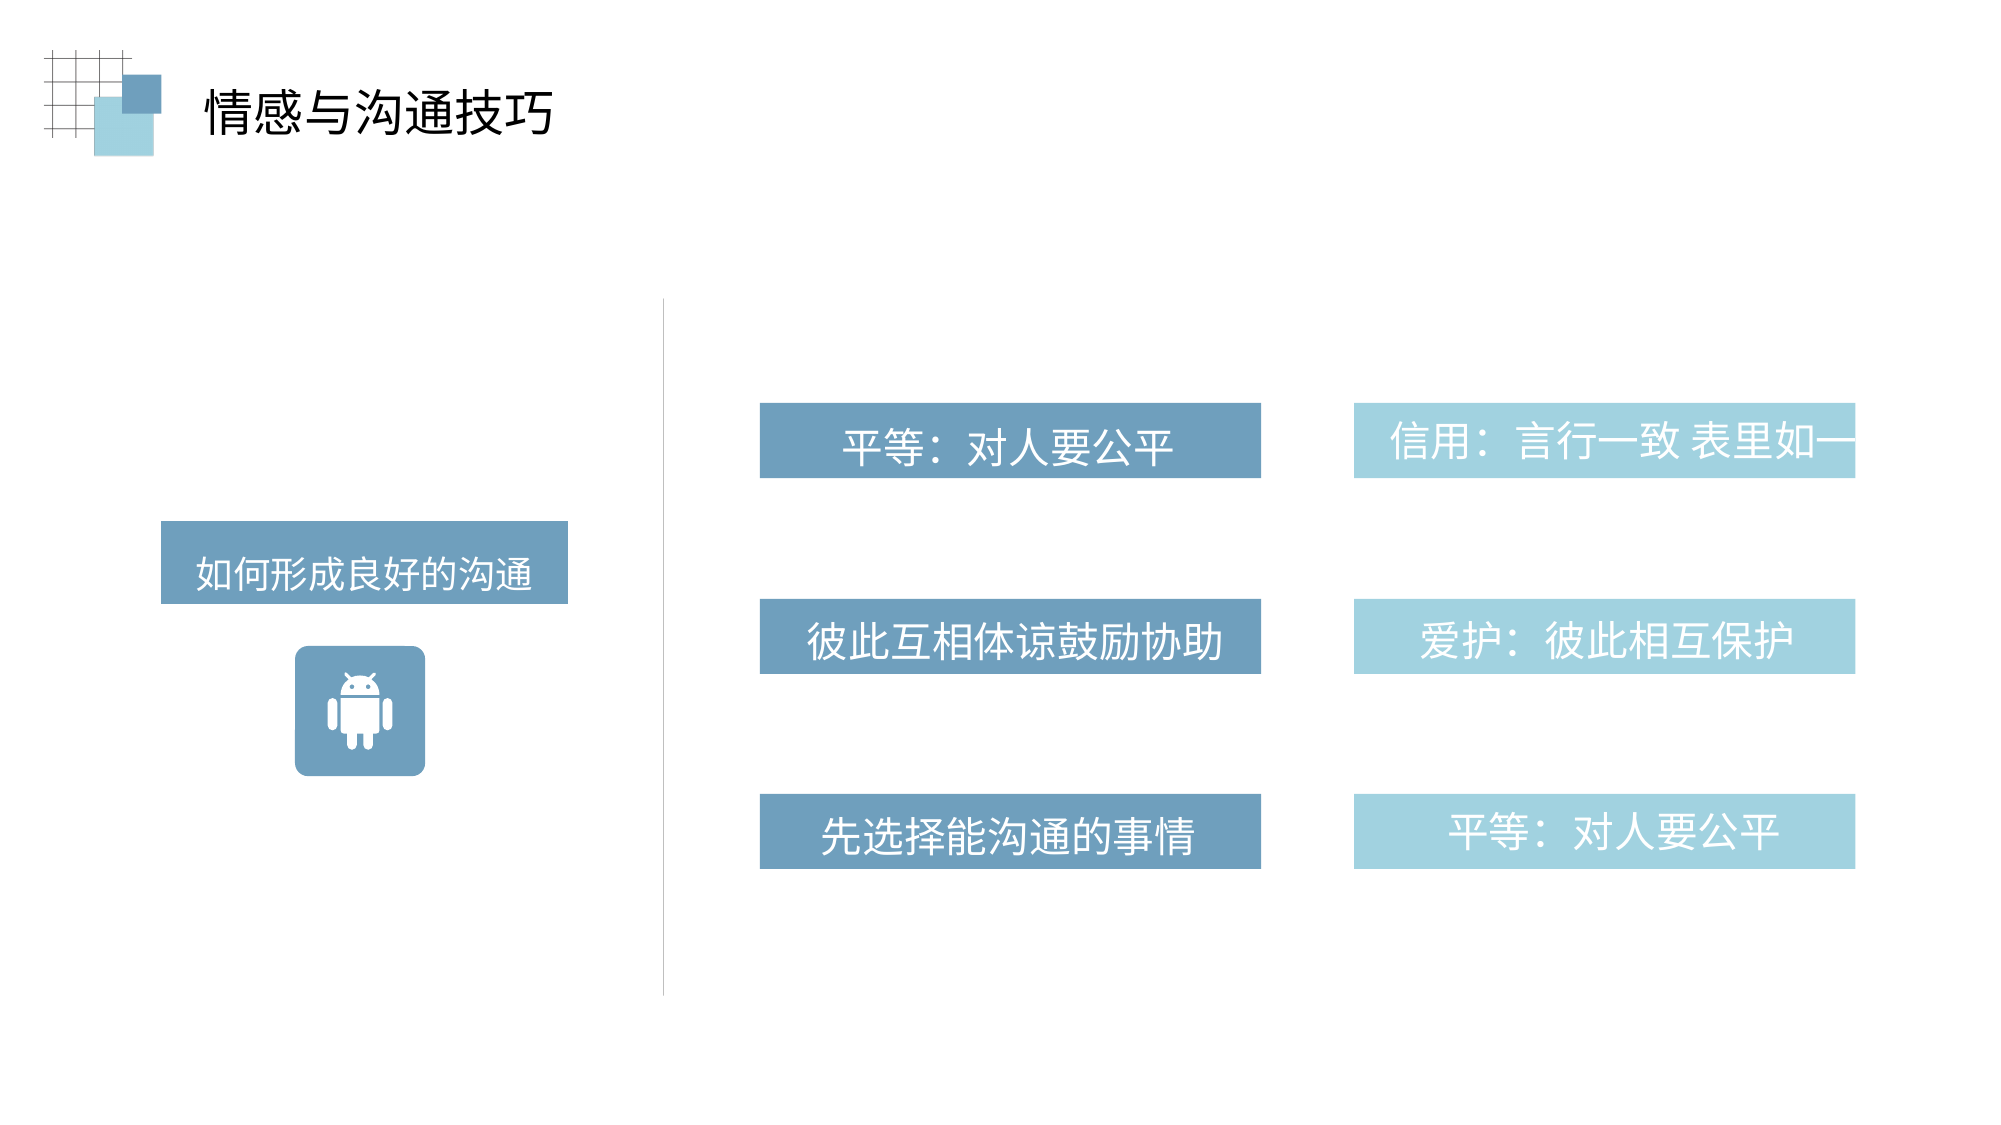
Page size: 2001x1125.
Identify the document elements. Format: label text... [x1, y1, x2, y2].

text_box 先选择能沟通的事情 [805, 803, 1233, 869]
text_box 平等：对人要公平 [1432, 798, 1818, 864]
text_box [759, 402, 1262, 479]
text_box 平等：对人要公平 [826, 414, 1212, 479]
text_box 信用：言行一致 表里如一 [1374, 407, 1876, 473]
text_box [157, 73, 162, 115]
text_box [1353, 598, 1856, 675]
text_box 如何形成良好的沟通 [161, 521, 568, 604]
text_box 爱护：彼此相互保护 [1404, 607, 1856, 673]
text_box [1353, 402, 1856, 479]
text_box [43, 50, 157, 190]
text_box [759, 598, 1262, 675]
text_box [293, 644, 427, 778]
text_box 彼此互相体谅鼓励协助 [792, 608, 1254, 674]
text_box 情感与沟通技巧 [189, 74, 575, 150]
text_box [326, 671, 394, 751]
text_box [759, 793, 1262, 870]
text_box [1353, 793, 1856, 870]
